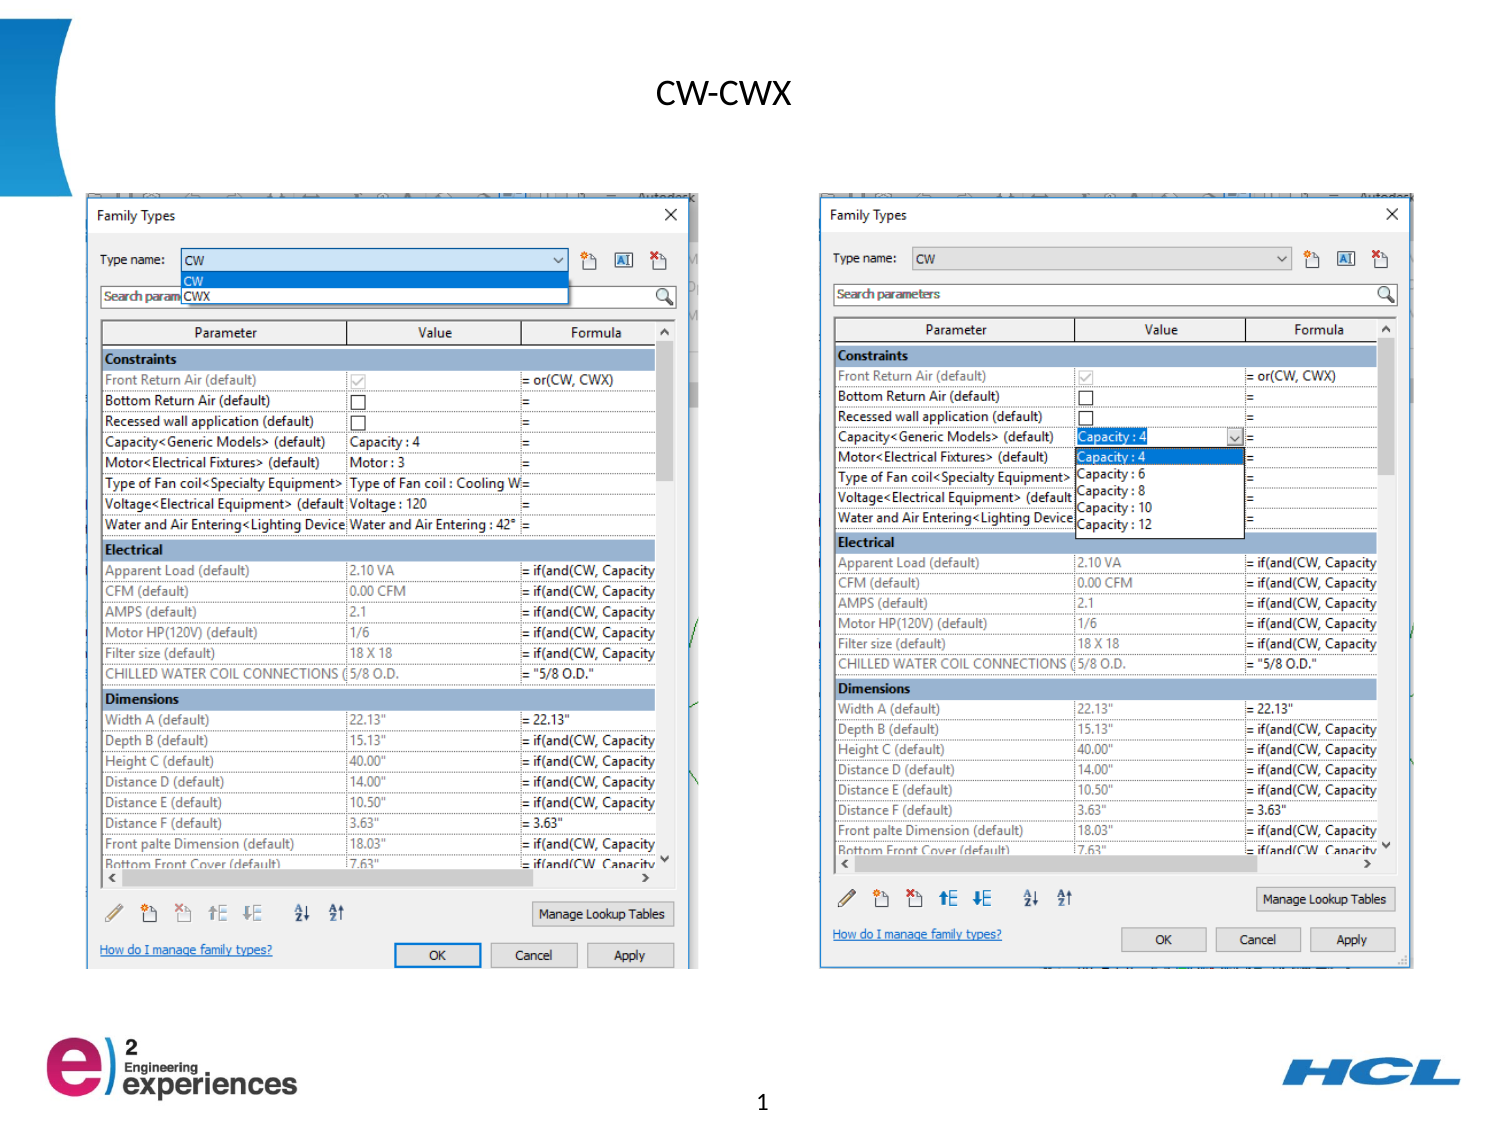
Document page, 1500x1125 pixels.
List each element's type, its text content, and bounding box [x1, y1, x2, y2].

text_box CW-CWX [641, 60, 807, 121]
picture [0, 0, 1500, 1125]
